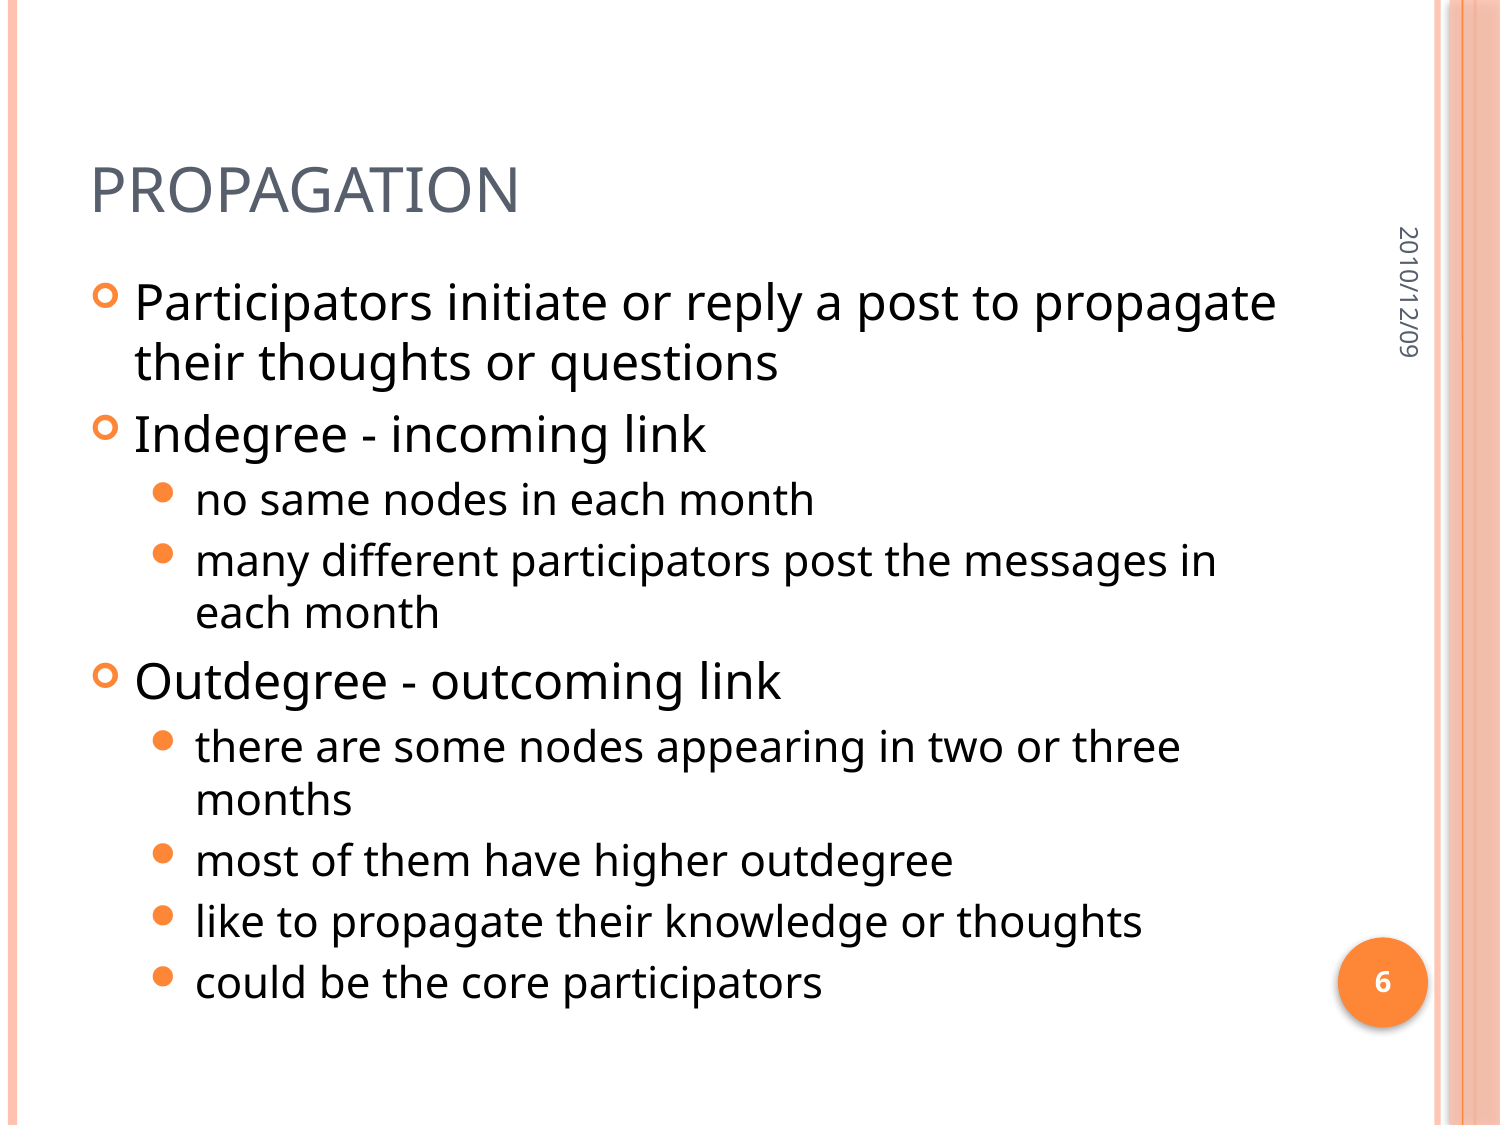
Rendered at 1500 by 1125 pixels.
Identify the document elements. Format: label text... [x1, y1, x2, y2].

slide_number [1378, 43, 1442, 374]
title Propagation [75, 45, 1300, 233]
slide_number 6 [1333, 940, 1434, 1027]
list Participators initiate or reply a post to propagate their thoughts or questions Indegree - incoming link no same nodes in each month many different participators post the messages in each month Outdegree - outcoming link there are some nodes appearing in two or three months most of them have higher outdegree like to propagate their knowledge or thoughts could be the core participators [75, 262, 1300, 1062]
